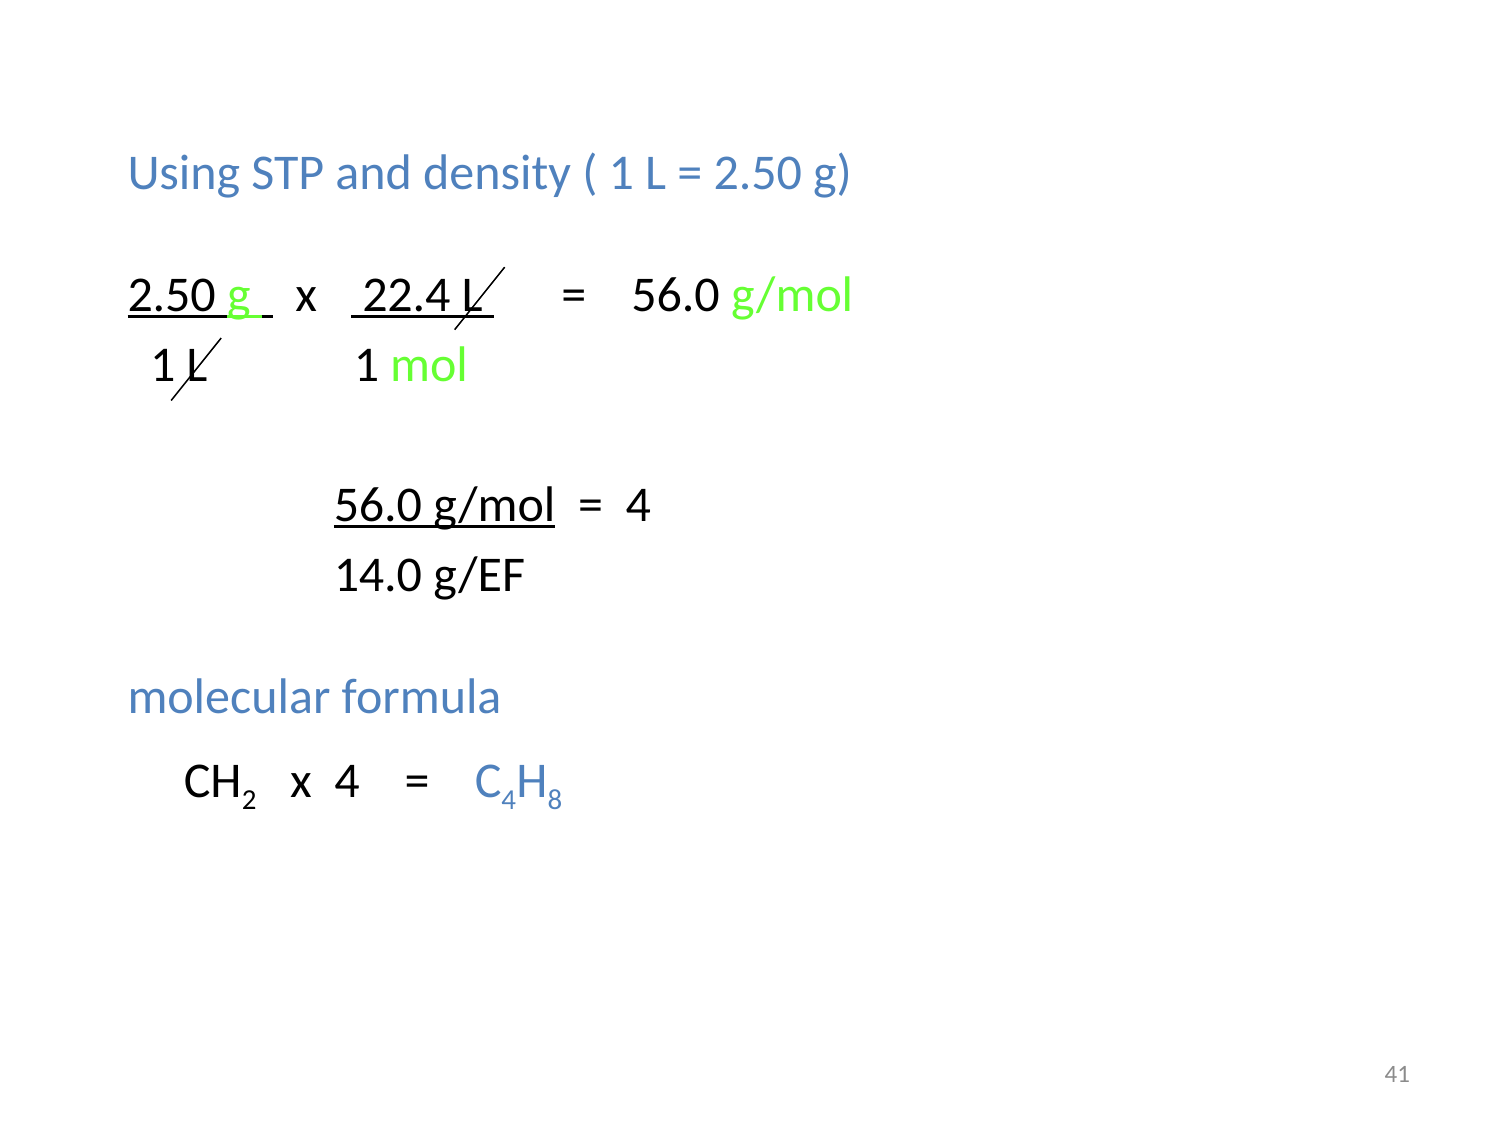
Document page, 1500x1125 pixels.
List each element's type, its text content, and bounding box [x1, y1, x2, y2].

list Using STP and density ( 1 L = 2.50 g) 2.50 g x 22.4 L = 56.0 g/mol 1 L 1 mol 56.0 g/mol = 4 14.0 g/EF molecular formula CH2 x 4 = C4H8 [112, 62, 1388, 953]
slide_number 41 [1074, 1042, 1425, 1103]
